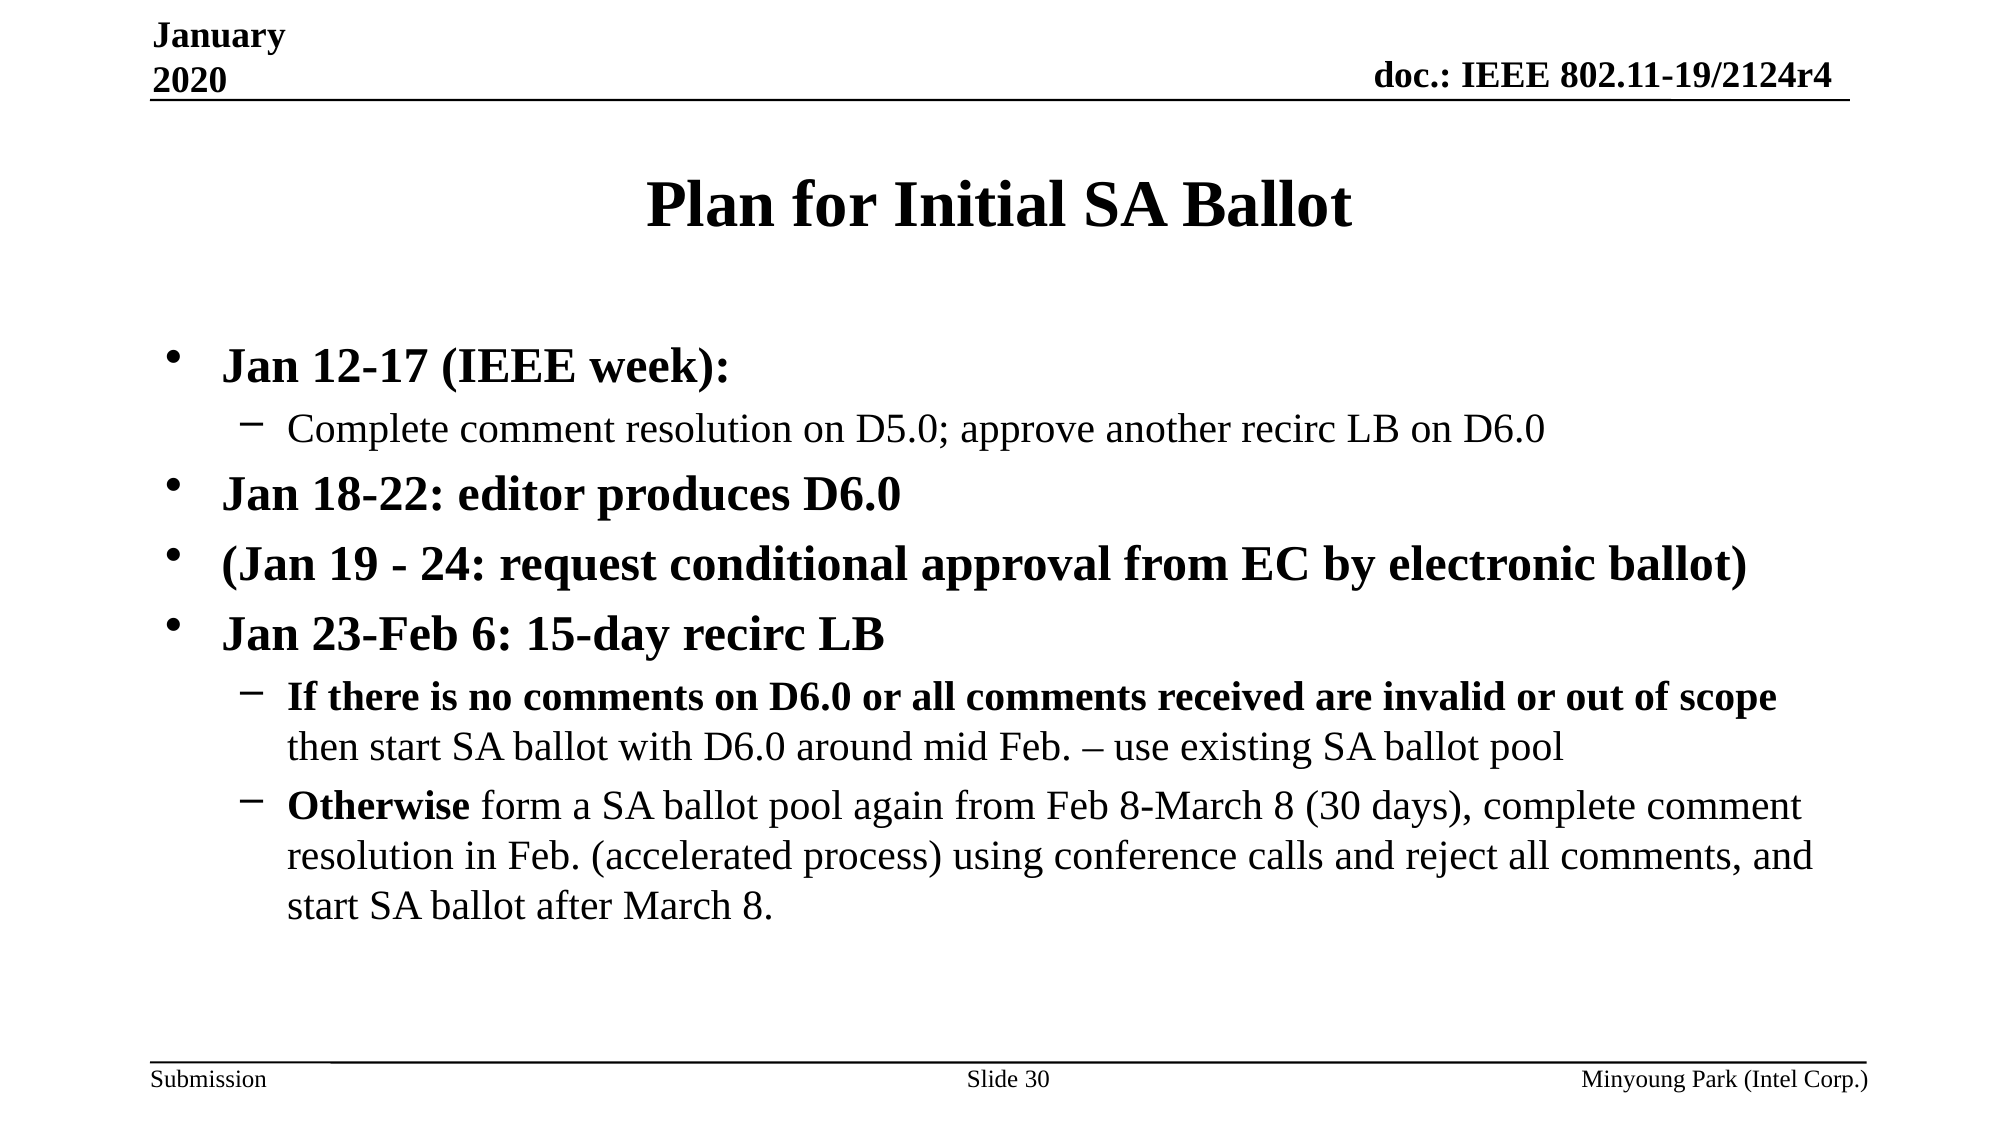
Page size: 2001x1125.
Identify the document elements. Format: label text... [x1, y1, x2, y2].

list Jan 12-17 (IEEE week): Complete comment resolution on D5.0; approve another recirc LB on D6.0 Jan 18-22: editor produces D6.0 (Jan 19 - 24: request conditional approval from EC by electronic ballot) Jan 23-Feb 6: 15-day recirc LB If there is no comments on D6.0 or all comments received are invalid or out of scope then start SA ballot with D6.0 around mid Feb. – use existing SA ballot pool Otherwise form a SA ballot pool again from Feb 8-March 8 (30 days), complete comment resolution in Feb. (accelerated process) using conference calls and reject all comments, and start SA ballot after March 8. [150, 324, 1850, 1000]
slide_number Slide 30 [964, 1061, 1053, 1093]
title Plan for Initial SA Ballot [150, 112, 1850, 288]
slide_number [152, 54, 347, 101]
footer Minyoung Park (Intel Corp.) [1266, 1061, 1869, 1093]
